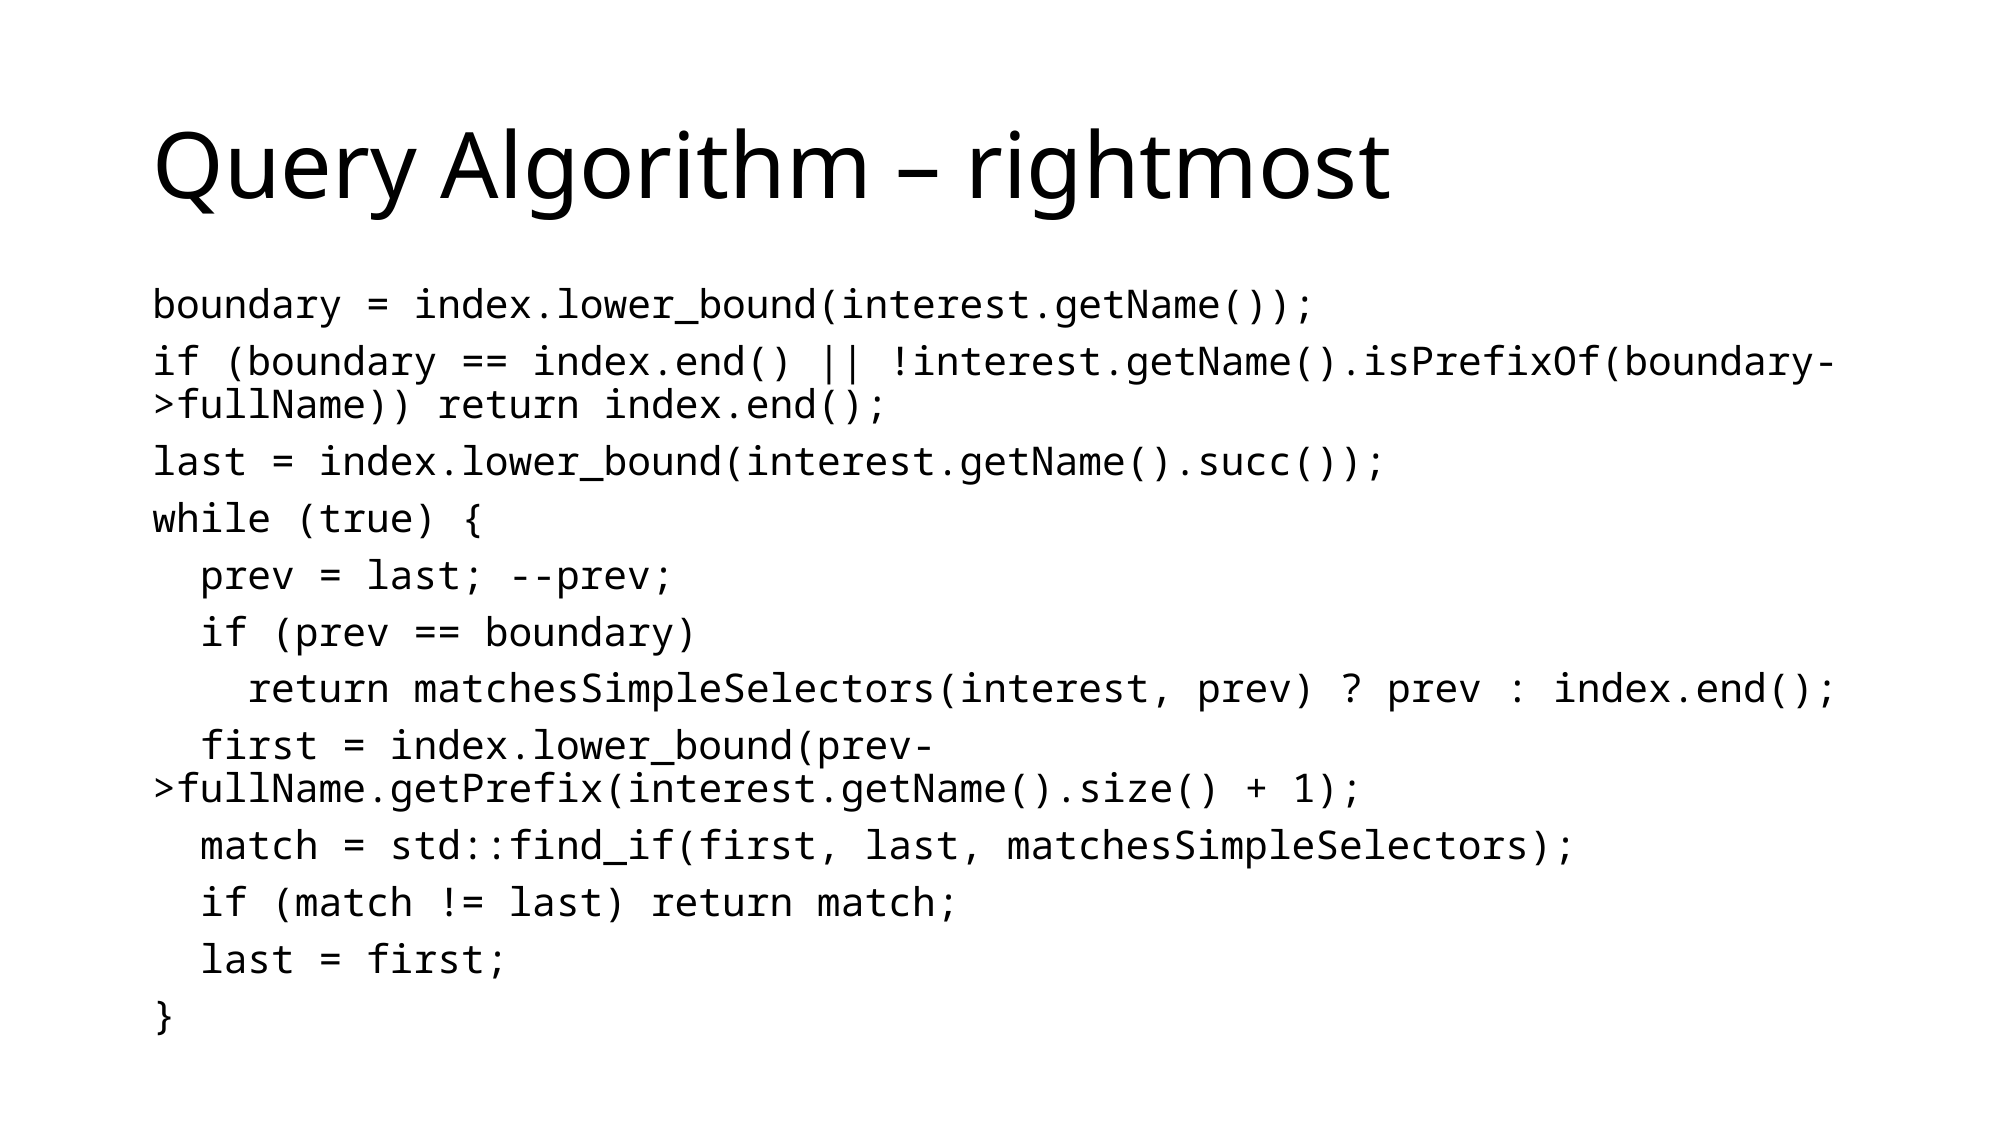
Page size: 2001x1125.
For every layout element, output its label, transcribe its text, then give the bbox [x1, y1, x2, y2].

title Query Algorithm – rightmost [137, 59, 1863, 277]
list boundary = index.lower_bound(interest.getName()); if (boundary == index.end() || !interest.getName().isPrefixOf(boundary->fullName)) return index.end(); last = index.lower_bound(interest.getName().succ()); while (true) { prev = last; --prev; if (prev == boundary) return matchesSimpleSelectors(interest, prev) ? prev : index.end(); first = index.lower_bound(prev->fullName.getPrefix(interest.getName().size() + 1); match = std::find_if(first, last, matchesSimpleSelectors); if (match != last) return match; last = first; } [137, 277, 1863, 1125]
